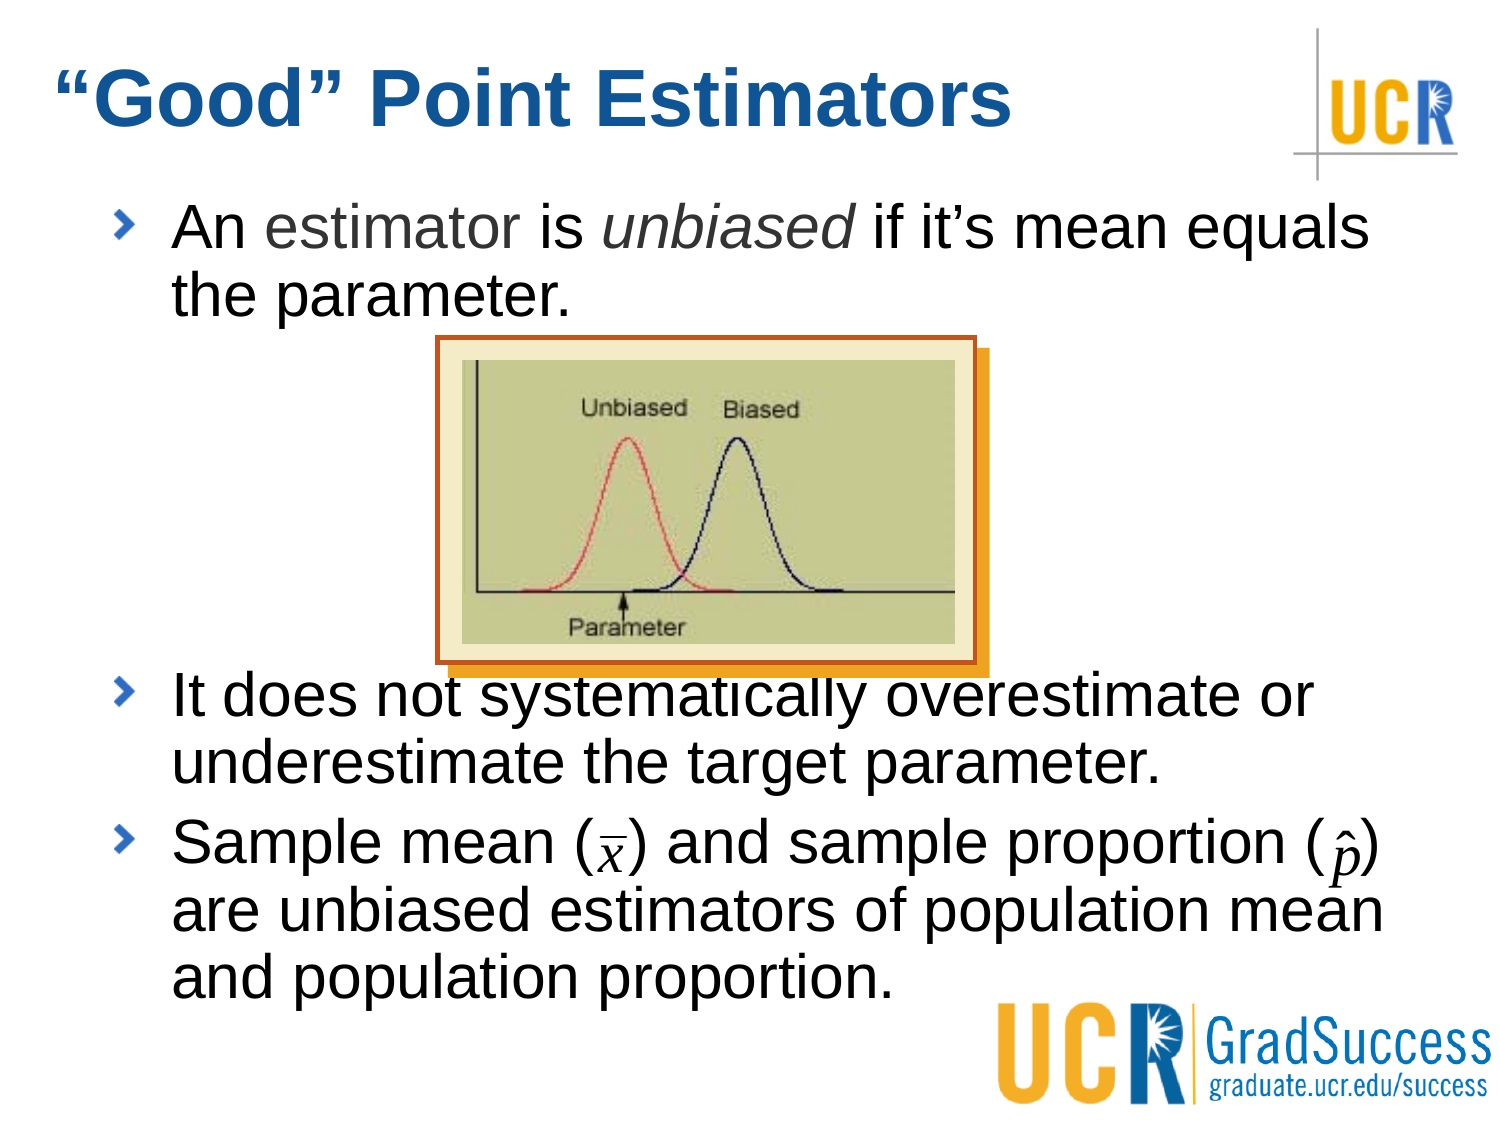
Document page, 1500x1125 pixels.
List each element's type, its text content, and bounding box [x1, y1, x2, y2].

picture [114, 676, 139, 708]
list An estimator is unbiased if it’s mean equals the parameter. It does not systematically overestimate or underestimate the target parameter. Sample mean ( ) and sample proportion ( ) are unbiased estimators of population mean and population proportion. [99, 187, 1463, 988]
title “Good” Point Estimators [37, 0, 1375, 150]
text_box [1315, 820, 1376, 901]
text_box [437, 337, 976, 663]
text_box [587, 824, 641, 888]
picture [114, 209, 139, 241]
picture [1282, 0, 1500, 196]
picture [114, 824, 139, 855]
